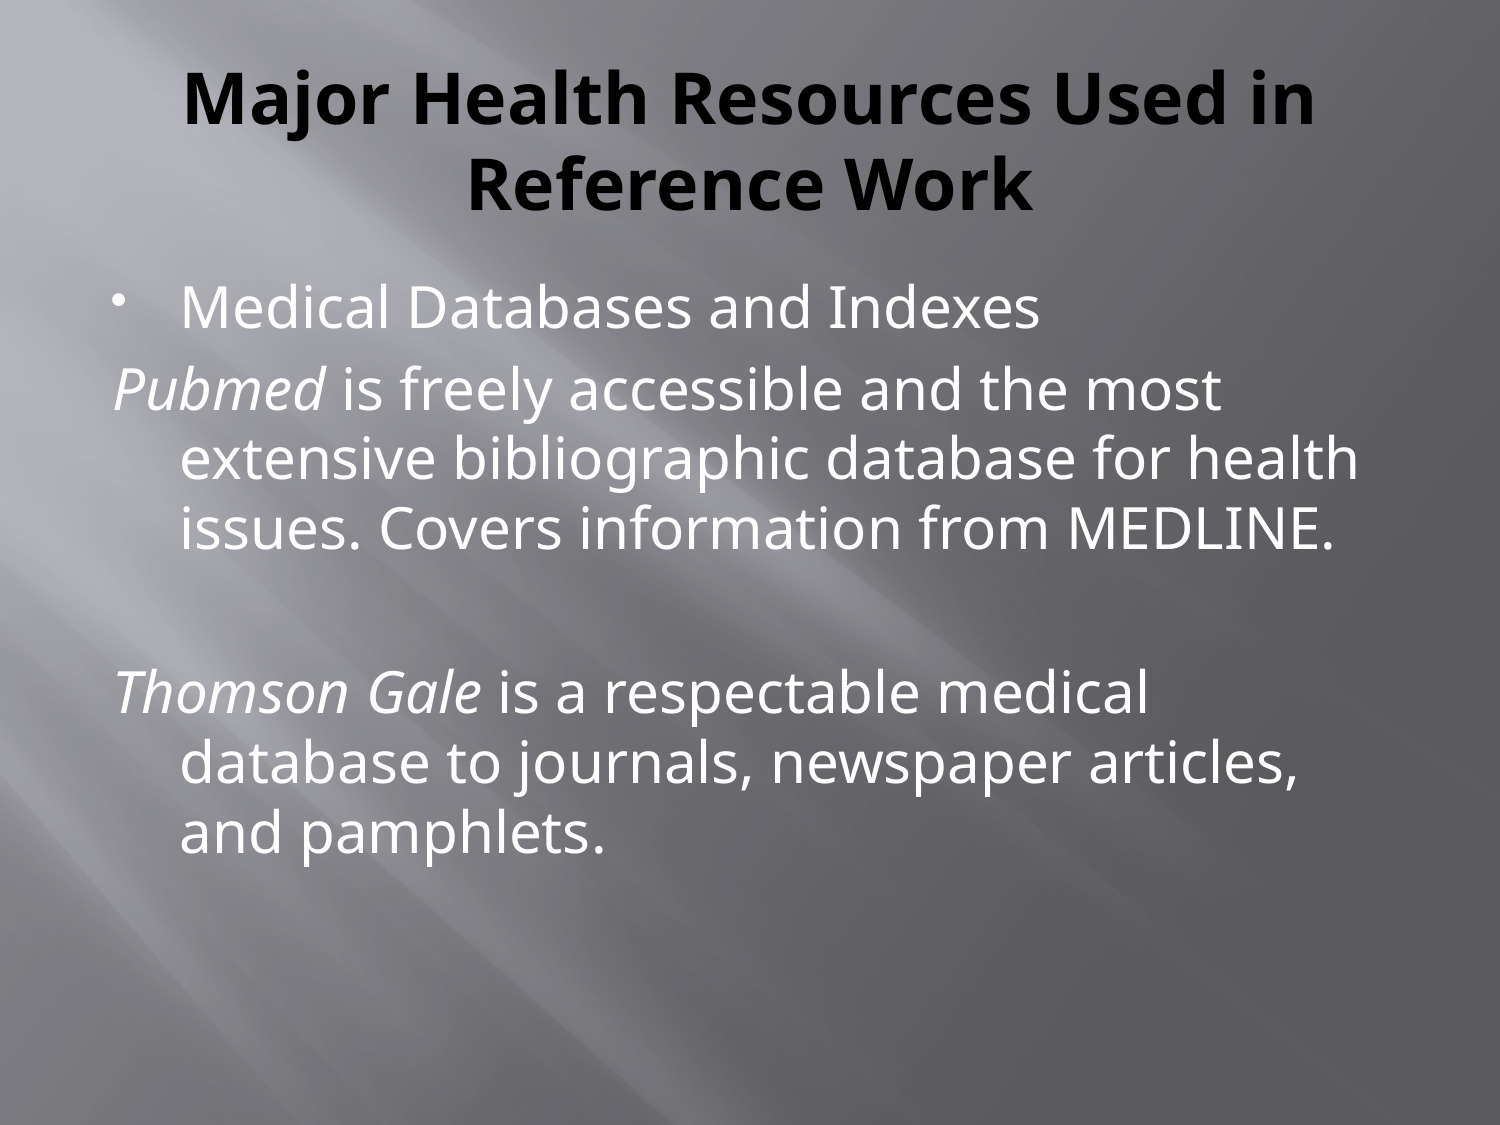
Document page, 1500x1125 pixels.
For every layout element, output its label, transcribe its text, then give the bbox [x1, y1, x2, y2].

title Major Health Resources Used in Reference Work [75, 45, 1425, 233]
list Medical Databases and Indexes Pubmed is freely accessible and the most extensive bibliographic database for health issues. Covers information from MEDLINE. Thomson Gale is a respectable medical database to journals, newspaper articles, and pamphlets. [75, 262, 1425, 1035]
